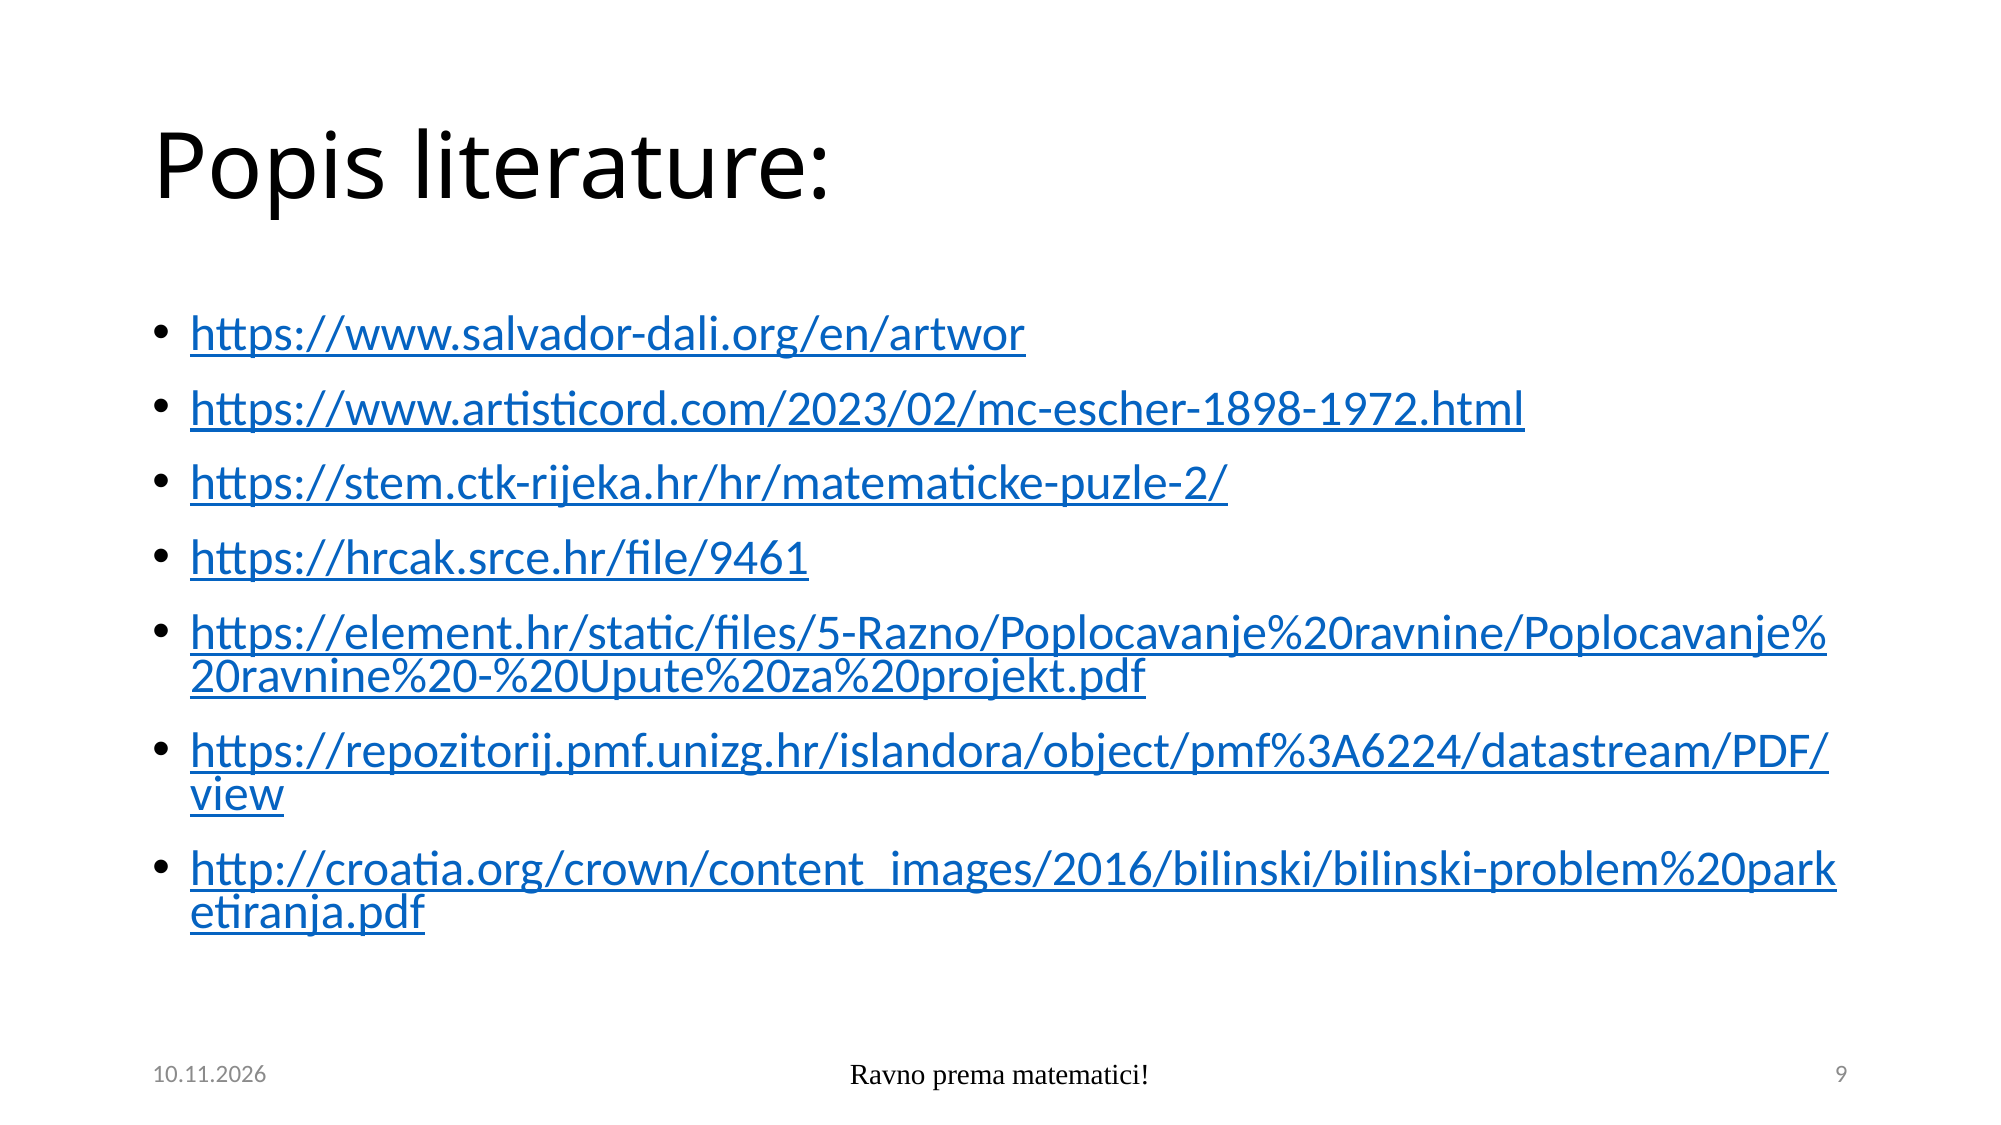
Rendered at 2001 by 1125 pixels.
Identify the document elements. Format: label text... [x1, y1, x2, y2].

list https://www.salvador-dali.org/en/artwor https://www.artisticord.com/2023/02/mc-escher-1898-1972.html https://stem.ctk-rijeka.hr/hr/matematicke-puzle-2/ https://hrcak.srce.hr/file/9461 https://element.hr/static/files/5-Razno/Poplocavanje%20ravnine/Poplocavanje%20ravnine%20-%20Upute%20za%20projekt.pdf https://repozitorij.pmf.unizg.hr/islandora/object/pmf%3A6224/datastream/PDF/view http://croatia.org/crown/content_images/2016/bilinski/bilinski-problem%20parketiranja.pdf [137, 299, 1863, 1014]
slide_number 9 [1412, 1042, 1863, 1103]
footer Ravno prema matematici! [662, 1042, 1338, 1103]
title Popis literature: [137, 59, 1863, 278]
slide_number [137, 1042, 588, 1103]
